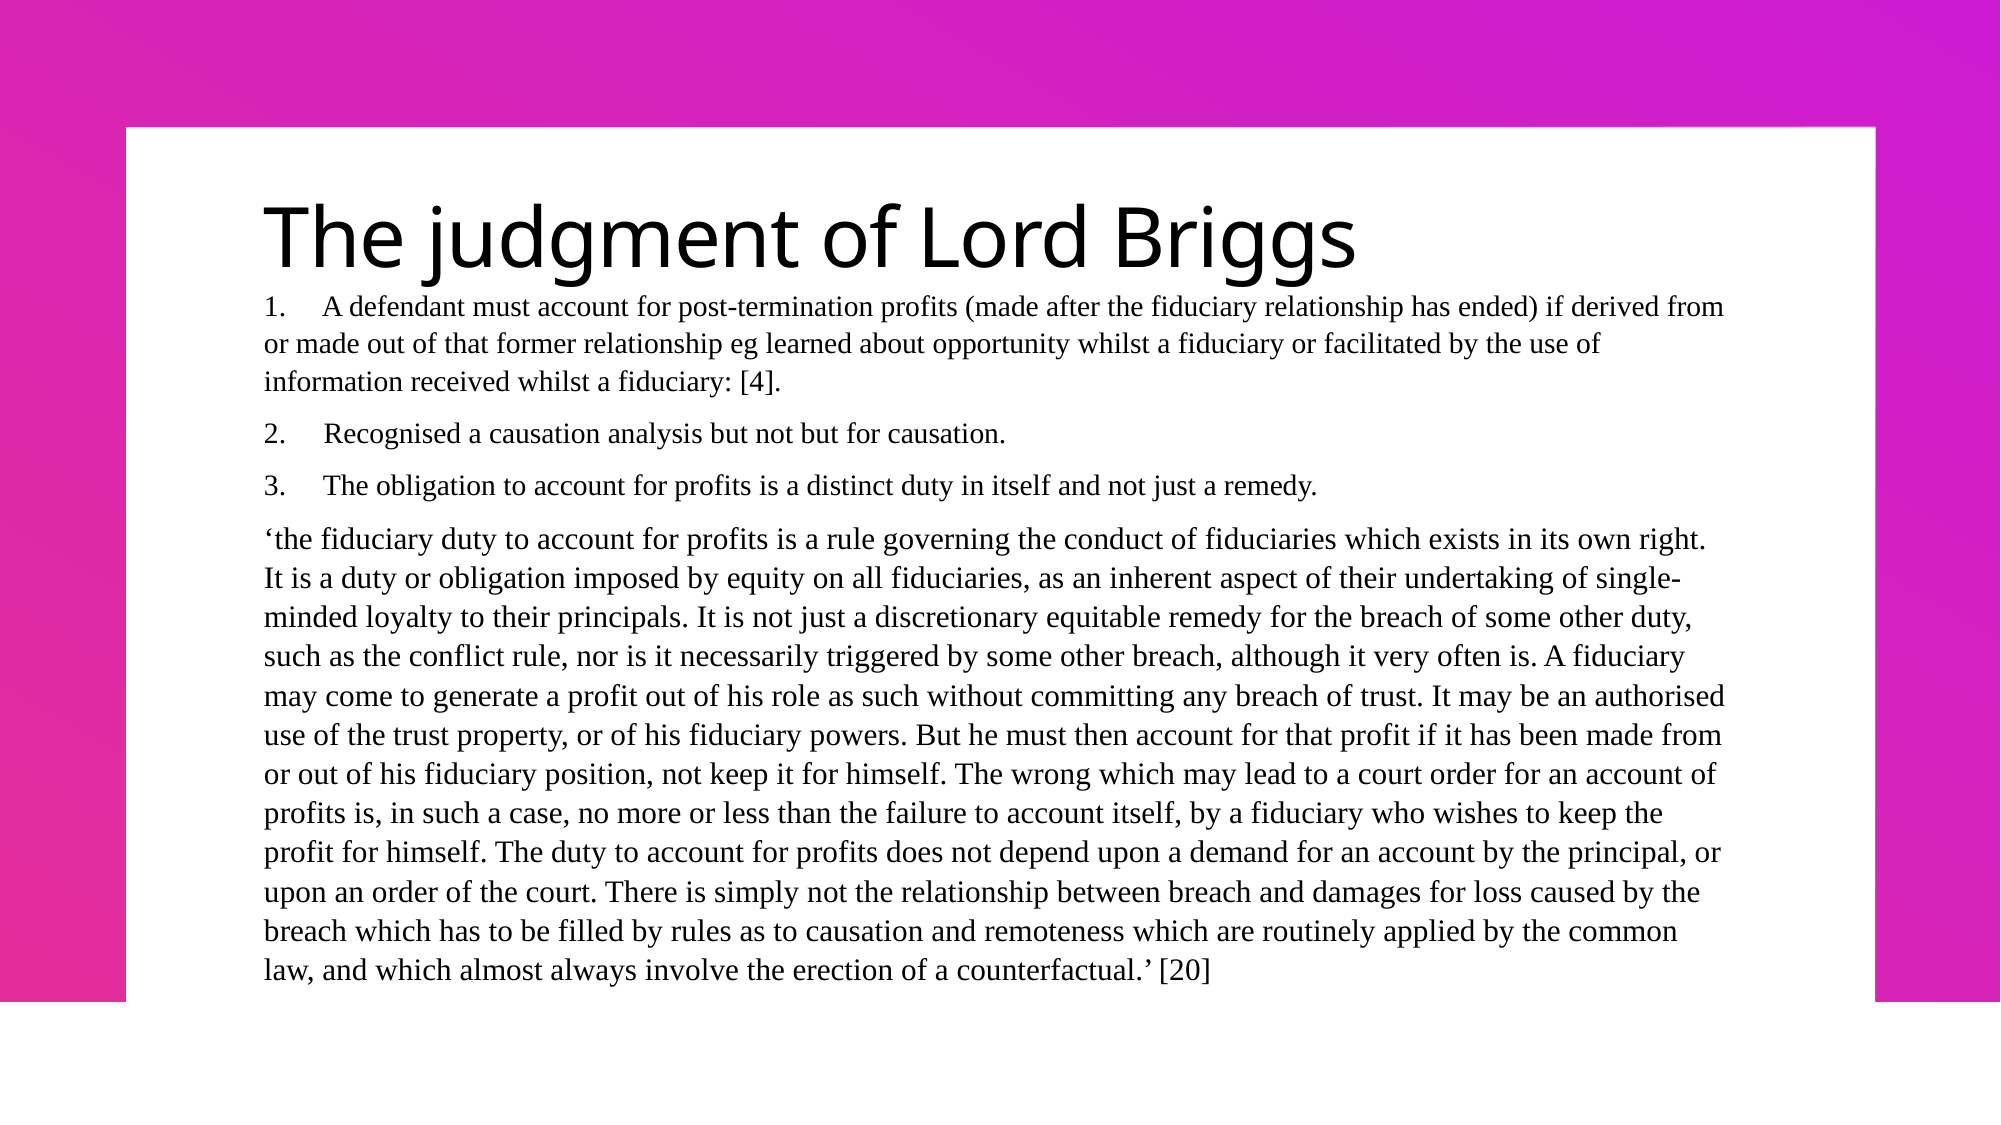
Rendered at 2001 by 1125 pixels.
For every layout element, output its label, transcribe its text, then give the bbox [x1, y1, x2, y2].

list 1. A defendant must account for post-termination profits (made after the fiduciary relationship has ended) if derived from or made out of that former relationship eg learned about opportunity whilst a fiduciary or facilitated by the use of information received whilst a fiduciary: [4]. 2. Recognised a causation analysis but not but for causation. 3. The obligation to account for profits is a distinct duty in itself and not just a remedy. ‘the fiduciary duty to account for profits is a rule governing the conduct of fiduciaries which exists in its own right. It is a duty or obligation imposed by equity on all fiduciaries, as an inherent aspect of their undertaking of single-minded loyalty to their principals. It is not just a discretionary equitable remedy for the breach of some other duty, such as the conflict rule, nor is it necessarily triggered by some other breach, although it very often is. A fiduciary may come to generate a profit out of his role as such without committing any breach of trust. It may be an authorised use of the trust property, or of his fiduciary powers. But he must then account for that profit if it has been made from or out of his fiduciary position, not keep it for himself. The wrong which may lead to a court order for an account of profits is, in such a case, no more or less than the failure to account itself, by a fiduciary who wishes to keep the profit for himself. The duty to account for profits does not depend upon a demand for an account by the principal, or upon an order of the court. There is simply not the relationship between breach and damages for loss caused by the breach which has to be filled by rules as to causation and remoteness which are routinely applied by the common law, and which almost always involve the erection of a counterfactual.’ [20] [248, 277, 1749, 997]
title The judgment of Lord Briggs [248, 144, 1749, 277]
